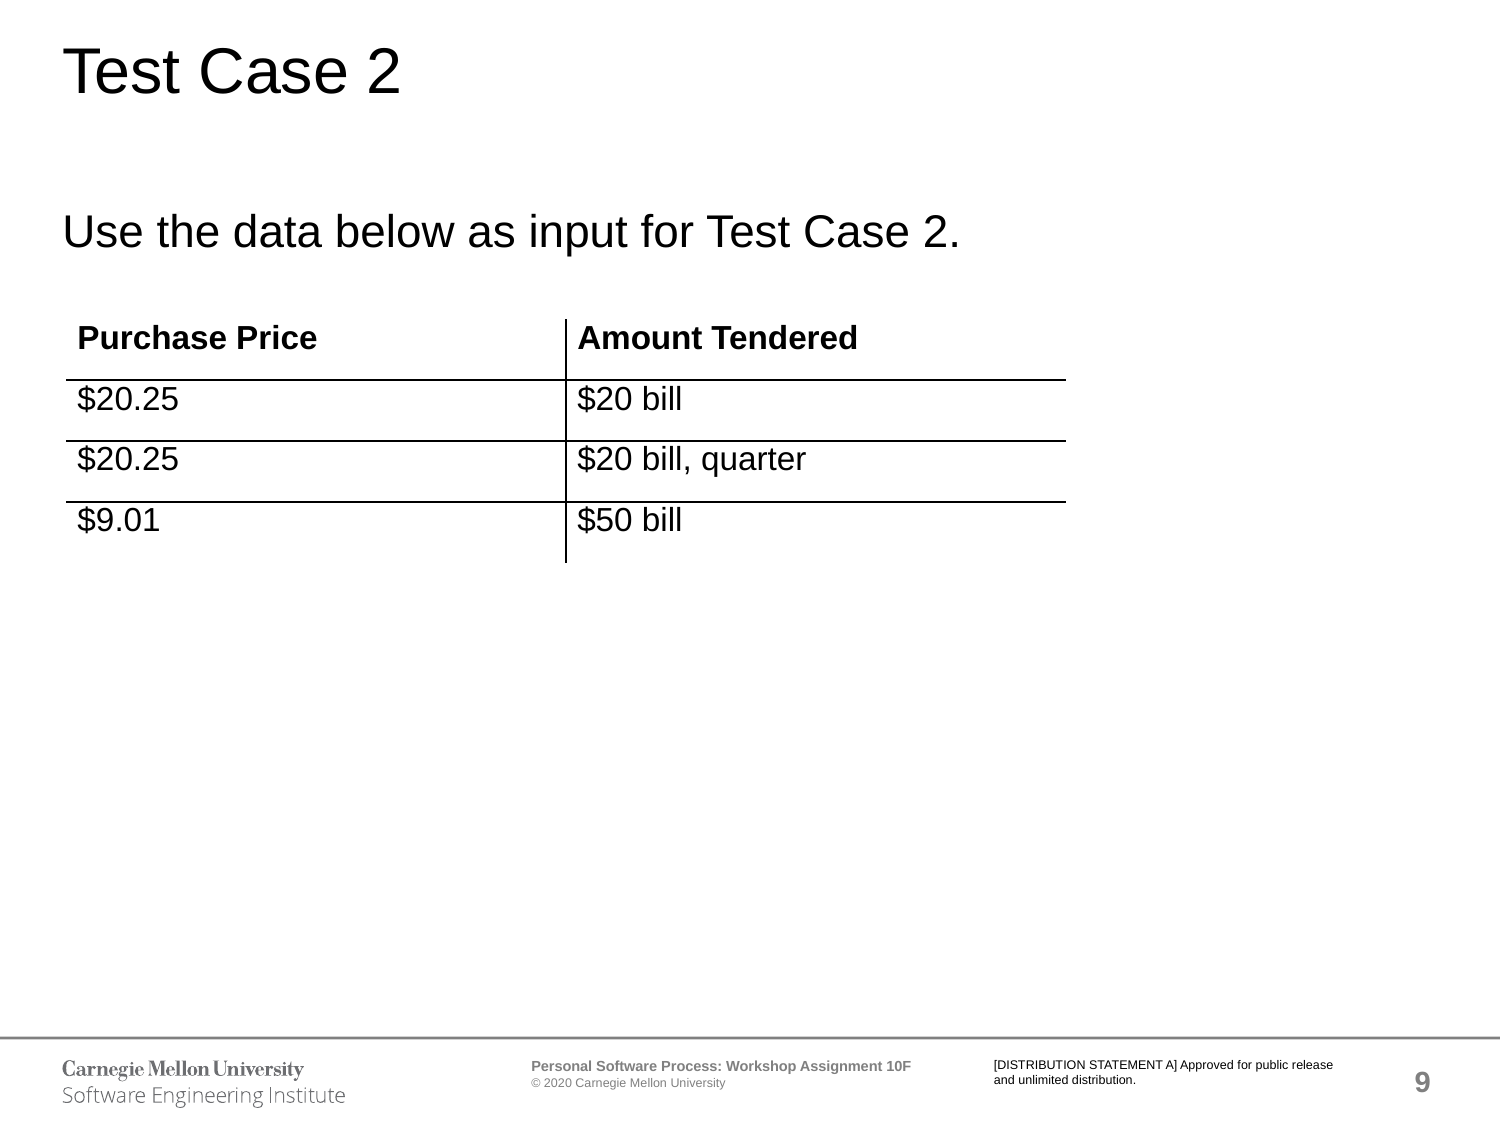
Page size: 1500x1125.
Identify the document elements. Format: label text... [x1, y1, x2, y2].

table_cell $20 bill, quarter [567, 442, 1066, 501]
list Use the data below as input for Test Case 2. [62, 202, 1431, 988]
title Test Case 2 [62, 37, 1338, 182]
table_cell $20.25 [66, 442, 565, 501]
table_cell $20.25 [66, 381, 565, 440]
table_cell $50 bill [567, 503, 1066, 563]
table_cell $20 bill [567, 381, 1066, 440]
table_header Purchase Price [66, 319, 565, 379]
table_header Amount Tendered [567, 319, 1066, 379]
table_cell $9.01 [66, 503, 565, 563]
